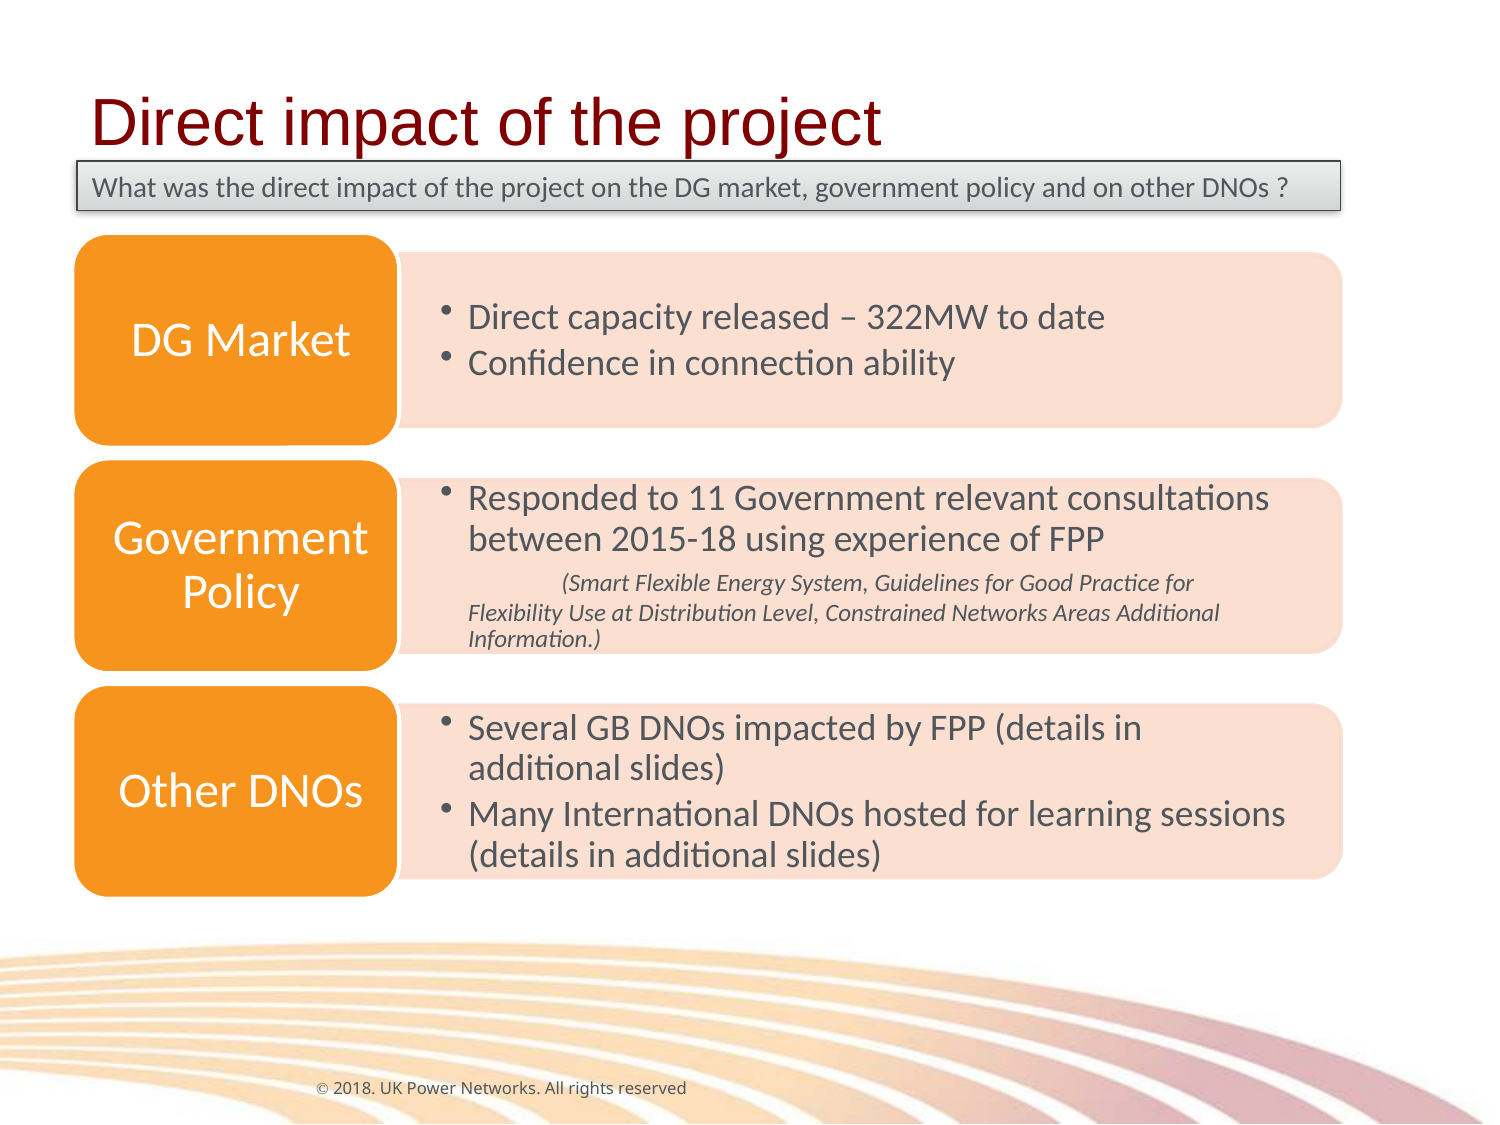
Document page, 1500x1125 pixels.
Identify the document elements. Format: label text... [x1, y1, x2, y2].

picture [0, 938, 1490, 1124]
title Direct impact of the project [75, 45, 1425, 231]
text_box What was the direct impact of the project on the DG market, government policy and on other DNOs ? [76, 160, 1341, 211]
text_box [0, 232, 1424, 900]
